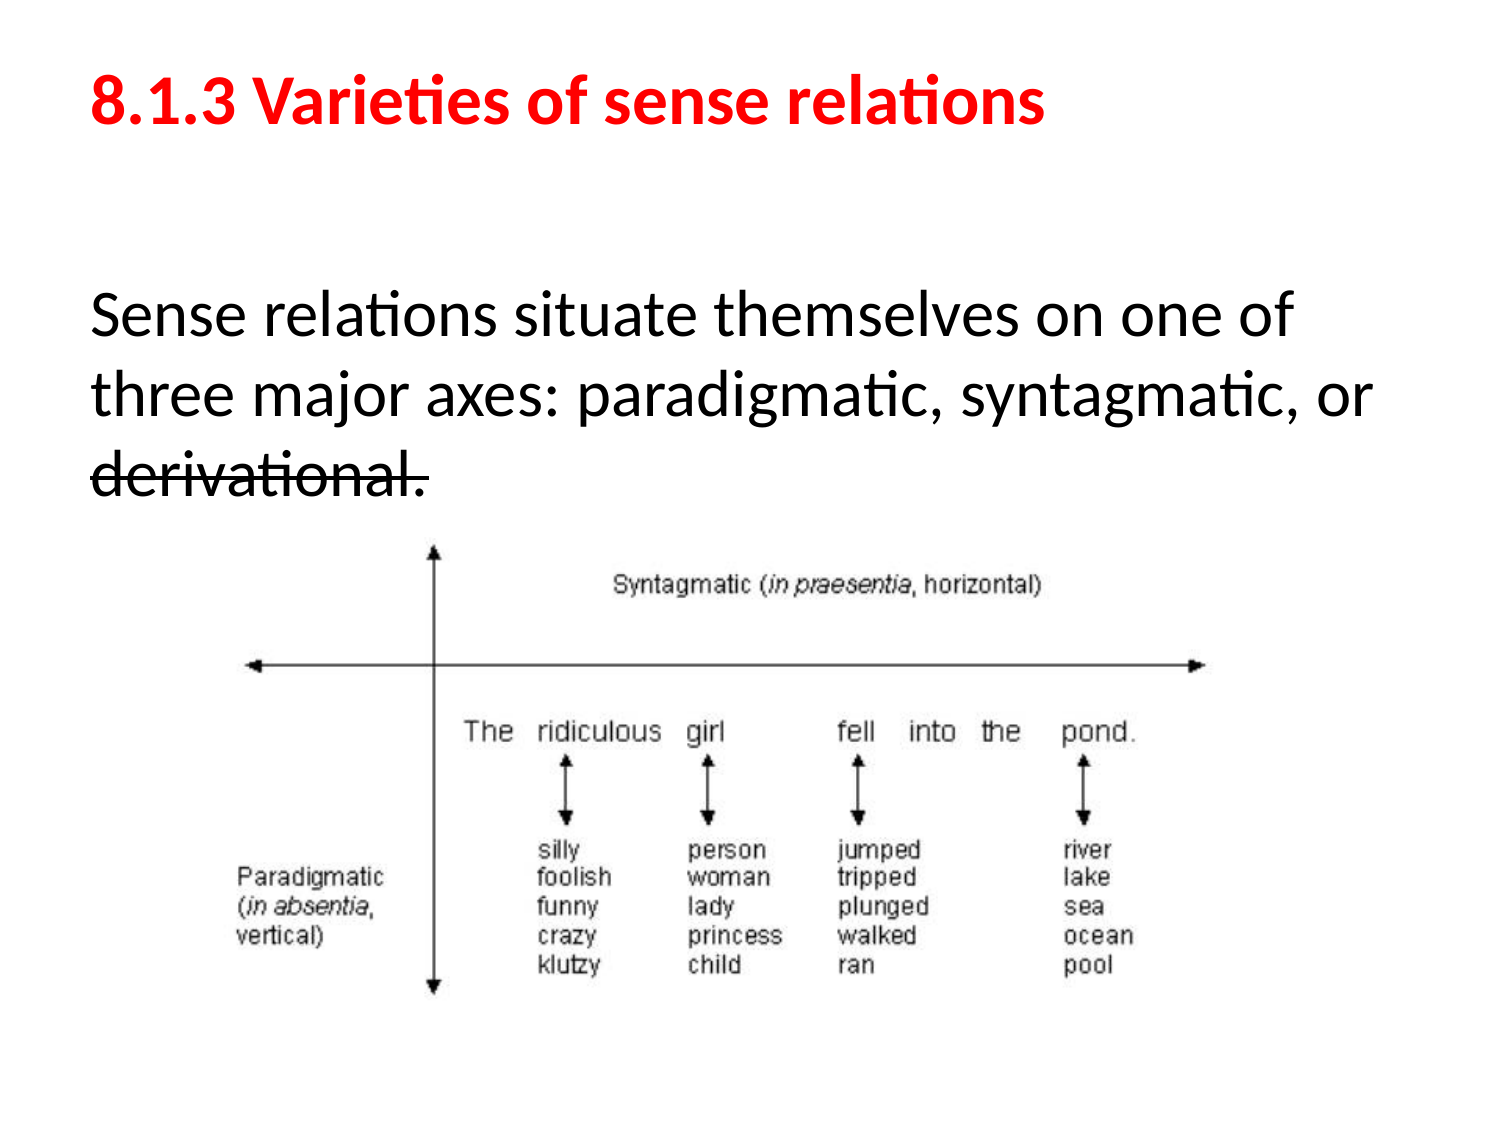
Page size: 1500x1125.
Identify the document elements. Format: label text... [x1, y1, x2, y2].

title 8.1.3 Varieties of sense relations [75, 45, 1425, 233]
list Sense relations situate themselves on one of three major axes: paradigmatic, syntagmatic, or derivational. [75, 262, 1425, 1005]
picture [212, 537, 1218, 1005]
